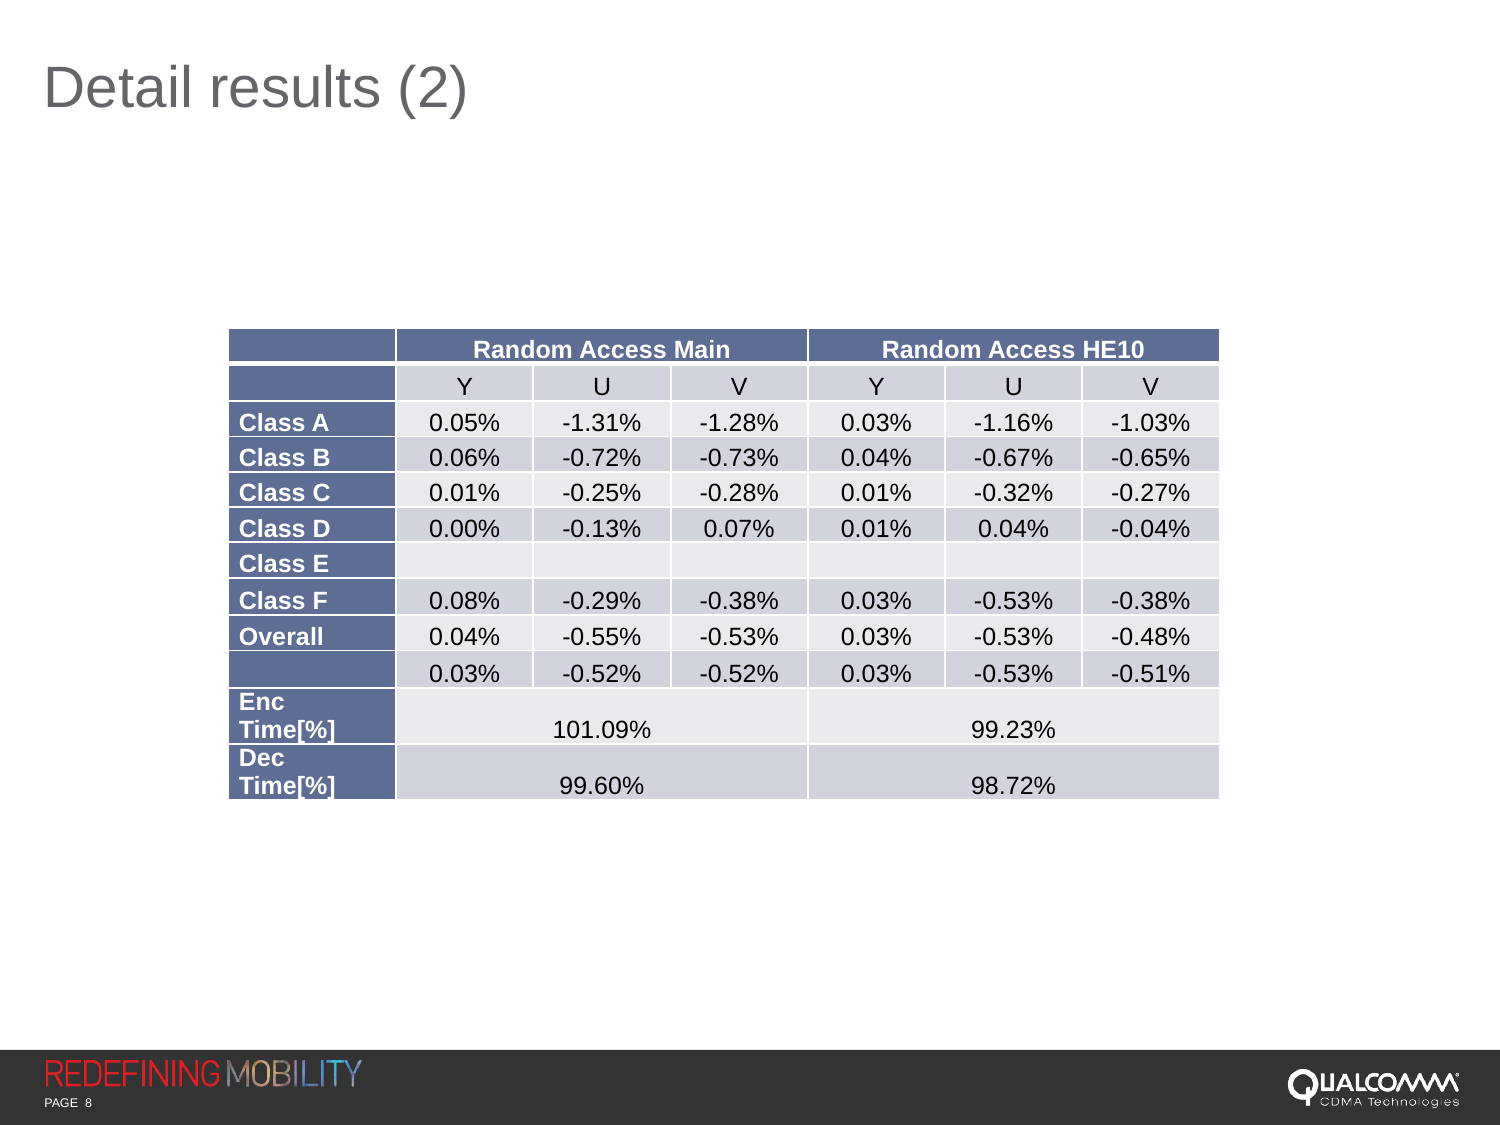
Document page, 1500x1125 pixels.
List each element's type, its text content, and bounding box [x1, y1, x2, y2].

table_cell Enc Time[%] [229, 689, 395, 743]
table_cell 0.01% [809, 473, 944, 506]
table_cell -0.04% [1083, 508, 1219, 541]
table_cell U [534, 366, 670, 400]
table_cell Dec Time[%] [229, 745, 395, 799]
table_cell -0.13% [534, 508, 670, 541]
table_cell Y [397, 366, 532, 400]
table_cell 0.01% [397, 473, 532, 506]
table_header Random Access HE10 [809, 329, 1219, 361]
table_cell 0.05% [397, 402, 532, 436]
table_cell [229, 651, 395, 687]
table_cell -0.65% [1083, 437, 1219, 471]
table_cell [946, 543, 1081, 577]
table_cell [672, 543, 807, 577]
table_cell -0.38% [672, 579, 807, 614]
table_cell -0.73% [672, 437, 807, 471]
table_cell Overall [229, 616, 395, 650]
picture [1278, 1058, 1478, 1114]
table_cell -0.52% [534, 651, 670, 687]
table_cell [397, 543, 532, 577]
table_cell -0.53% [946, 651, 1081, 687]
table_cell 0.06% [397, 437, 532, 471]
table_cell 0.03% [809, 579, 944, 614]
table_cell -0.25% [534, 473, 670, 506]
table_cell -0.27% [1083, 473, 1219, 506]
table_cell -0.53% [672, 616, 807, 650]
table_cell 98.72% [809, 745, 1219, 799]
table_cell [534, 543, 670, 577]
title Detail results (2) [28, 44, 1462, 138]
table_cell 99.23% [809, 689, 1219, 743]
table_cell 0.03% [397, 651, 532, 687]
table_cell Class C [229, 473, 395, 506]
table_cell [1083, 543, 1219, 577]
table_cell Class B [229, 437, 395, 471]
table_cell Class E [229, 543, 395, 577]
table_cell -1.28% [672, 402, 807, 436]
table_cell V [672, 366, 807, 400]
table_header [229, 329, 395, 361]
table_cell V [1083, 366, 1219, 400]
table_cell 99.60% [397, 745, 807, 799]
table_cell Class F [229, 579, 395, 614]
picture [30, 1048, 372, 1099]
table_cell -0.55% [534, 616, 670, 650]
table_cell 0.04% [397, 616, 532, 650]
table_cell Class D [229, 508, 395, 541]
table_cell -0.53% [946, 579, 1081, 614]
table_cell [809, 543, 944, 577]
table_cell 0.03% [809, 402, 944, 436]
table_cell -0.53% [946, 616, 1081, 650]
table_cell 0.00% [397, 508, 532, 541]
table_cell 0.04% [809, 437, 944, 471]
table_cell 0.03% [809, 651, 944, 687]
table_cell -0.32% [946, 473, 1081, 506]
table_cell 0.07% [672, 508, 807, 541]
table_header Random Access Main [397, 329, 807, 361]
table_cell Y [809, 366, 944, 400]
table_cell -0.38% [1083, 579, 1219, 614]
table_cell Class A [229, 402, 395, 436]
table_cell -1.31% [534, 402, 670, 436]
table_cell 0.01% [809, 508, 944, 541]
table_cell [229, 366, 395, 400]
table_cell -0.29% [534, 579, 670, 614]
table_cell 0.04% [946, 508, 1081, 541]
table_cell 0.03% [809, 616, 944, 650]
table_cell -1.16% [946, 402, 1081, 436]
table_cell 0.08% [397, 579, 532, 614]
table_cell -0.51% [1083, 651, 1219, 687]
table_cell -0.72% [534, 437, 670, 471]
table_cell -1.03% [1083, 402, 1219, 436]
table_cell -0.48% [1083, 616, 1219, 650]
table_cell 101.09% [397, 689, 807, 743]
table_cell U [946, 366, 1081, 400]
table_cell -0.28% [672, 473, 807, 506]
table_cell -0.52% [672, 651, 807, 687]
table_cell -0.67% [946, 437, 1081, 471]
